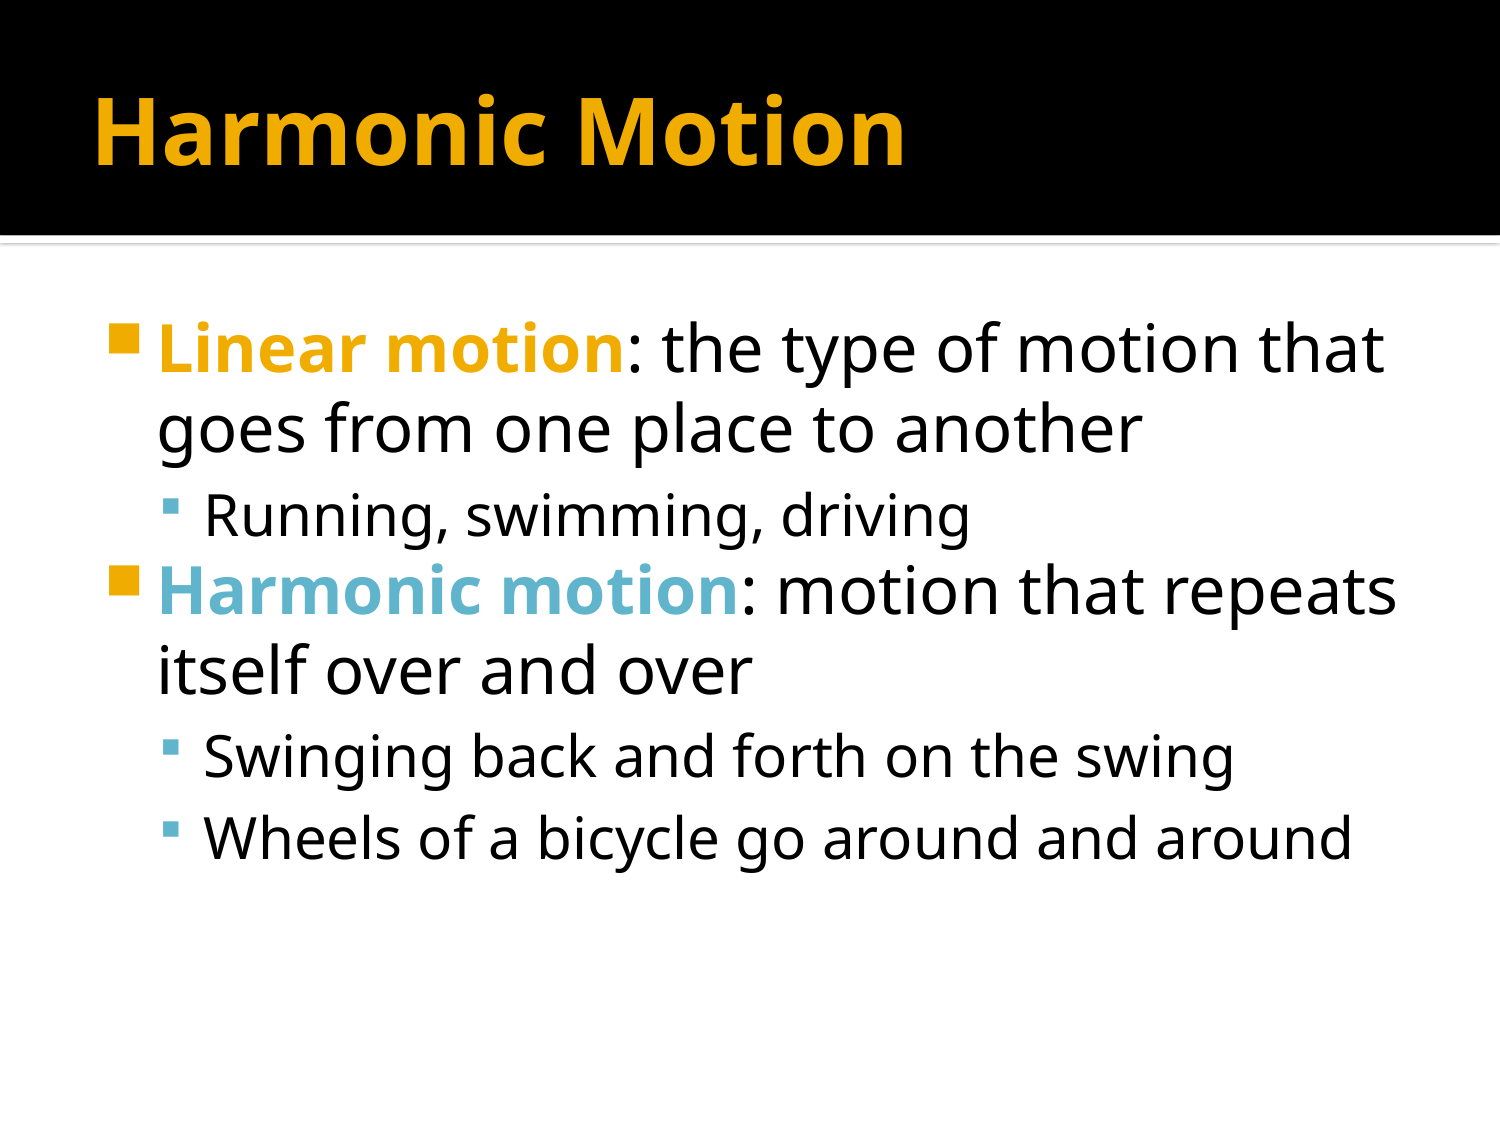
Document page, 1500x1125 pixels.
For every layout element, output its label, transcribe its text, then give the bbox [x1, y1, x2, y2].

list Linear motion: the type of motion that goes from one place to another Running, swimming, driving Harmonic motion: motion that repeats itself over and over Swinging back and forth on the swing Wheels of a bicycle go around and around [75, 291, 1425, 1050]
title Harmonic Motion [75, 25, 1425, 231]
